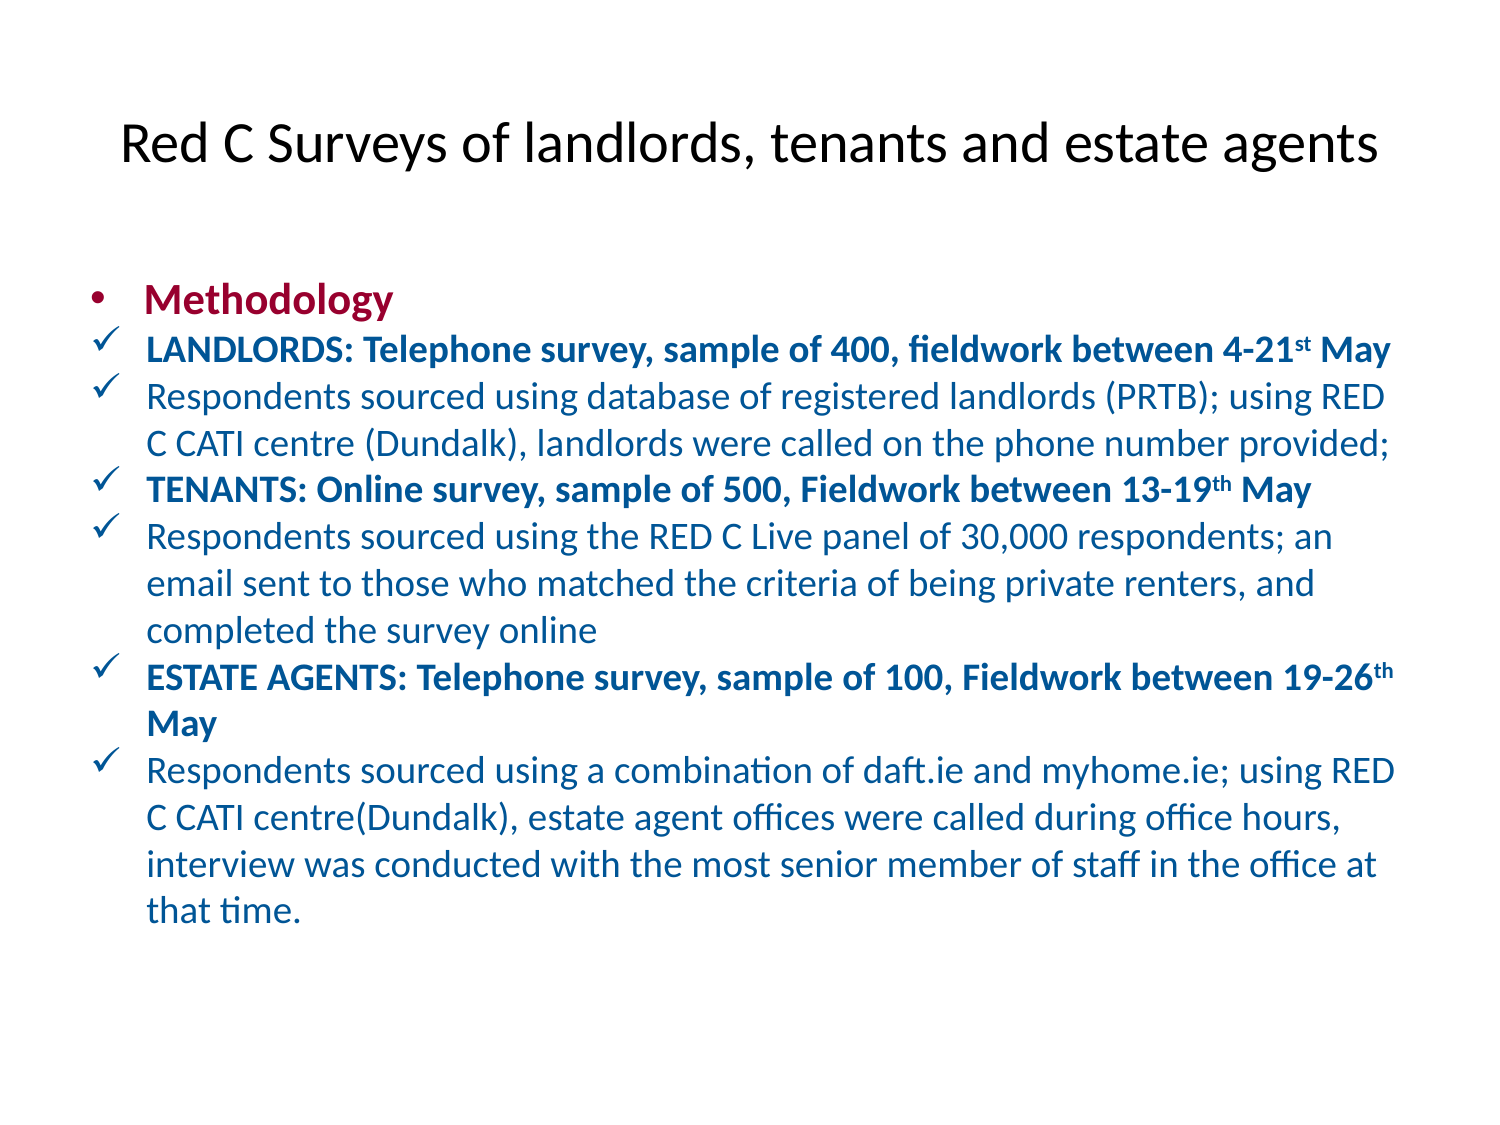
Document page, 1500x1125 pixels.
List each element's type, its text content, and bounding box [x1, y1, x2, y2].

list Methodology LANDLORDS: Telephone survey, sample of 400, fieldwork between 4-21st May Respondents sourced using database of registered landlords (PRTB); using RED C CATI centre (Dundalk), landlords were called on the phone number provided; TENANTS: Online survey, sample of 500, Fieldwork between 13-19th May Respondents sourced using the RED C Live panel of 30,000 respondents; an email sent to those who matched the criteria of being private renters, and completed the survey online ESTATE AGENTS: Telephone survey, sample of 100, Fieldwork between 19-26th May Respondents sourced using a combination of daft.ie and myhome.ie; using RED C CATI centre(Dundalk), estate agent offices were called during office hours, interview was conducted with the most senior member of staff in the office at that time. [75, 262, 1425, 957]
title Red C Surveys of landlords, tenants and estate agents [75, 45, 1425, 233]
